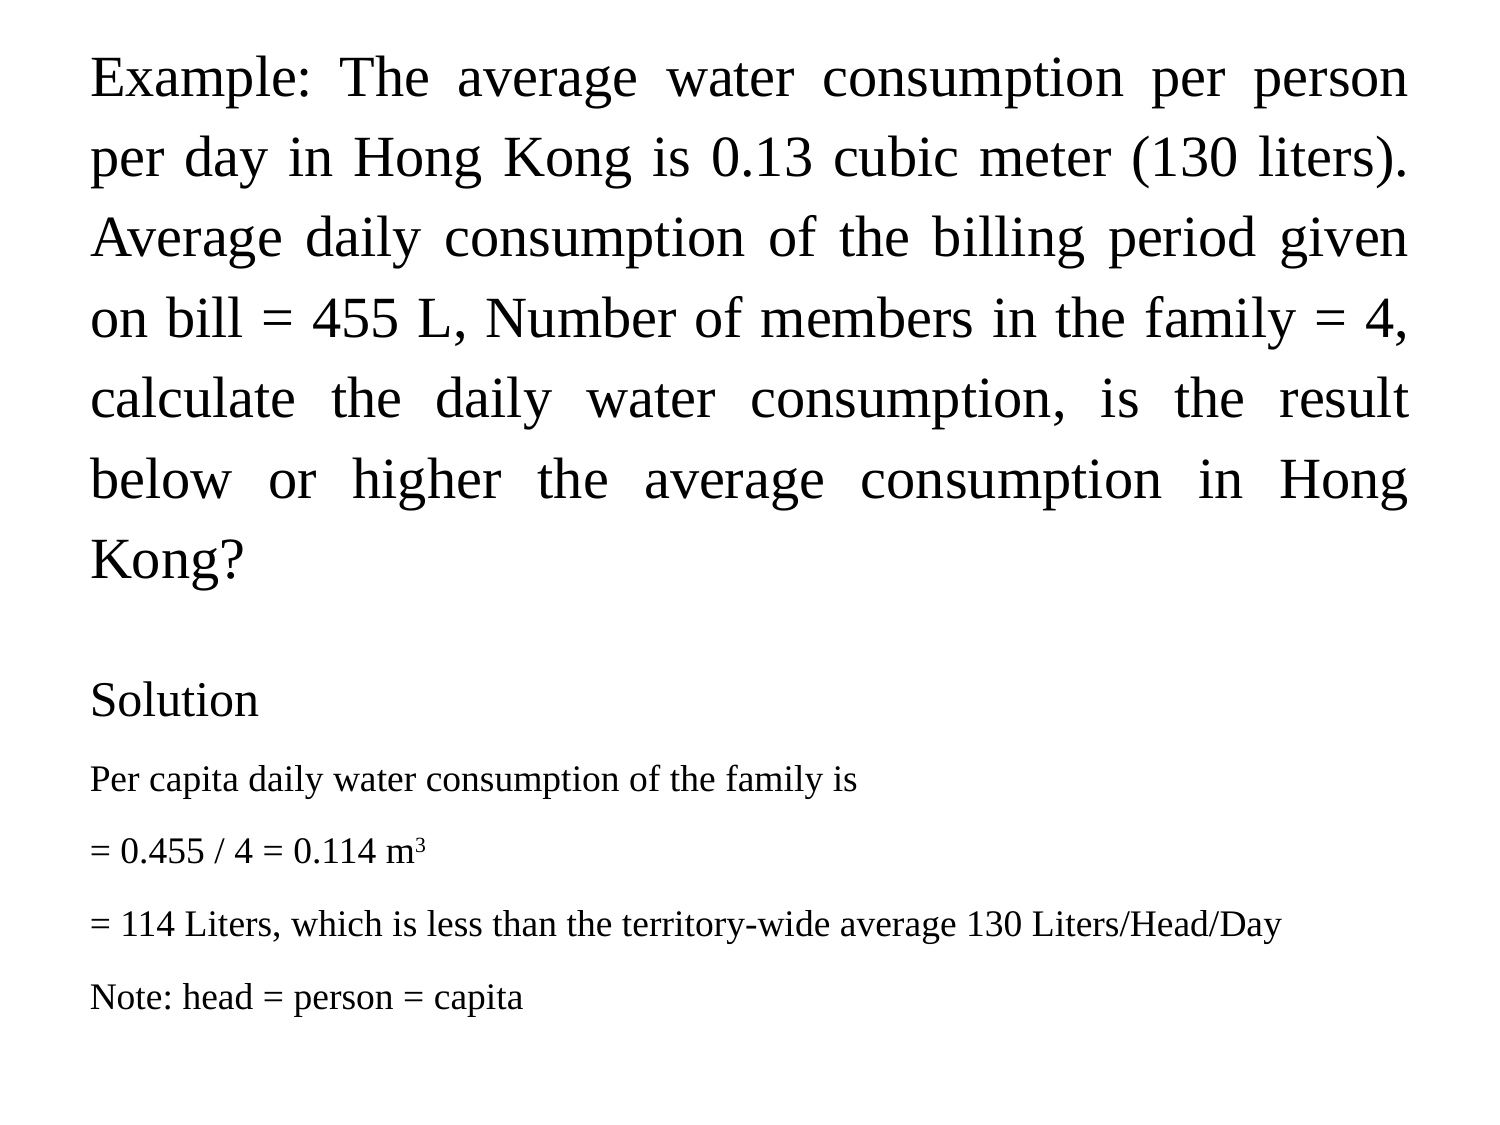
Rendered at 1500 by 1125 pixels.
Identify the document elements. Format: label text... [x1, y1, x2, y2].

text_box Solution Per capita daily water consumption of the family is = 0.455 / 4 = 0.114 m3 = 114 Liters, which is less than the territory-wide average 130 Liters/Head/Day Note: head = person = capita [75, 649, 1450, 1024]
title Example: The average water consumption per person per day in Hong Kong is 0.13 cubic meter (130 liters). Average daily consumption of the billing period given on bill = 455 L, Number of members in the family = 4, calculate the daily water consumption, is the result below or higher the average consumption in Hong Kong? [75, 249, 1425, 438]
